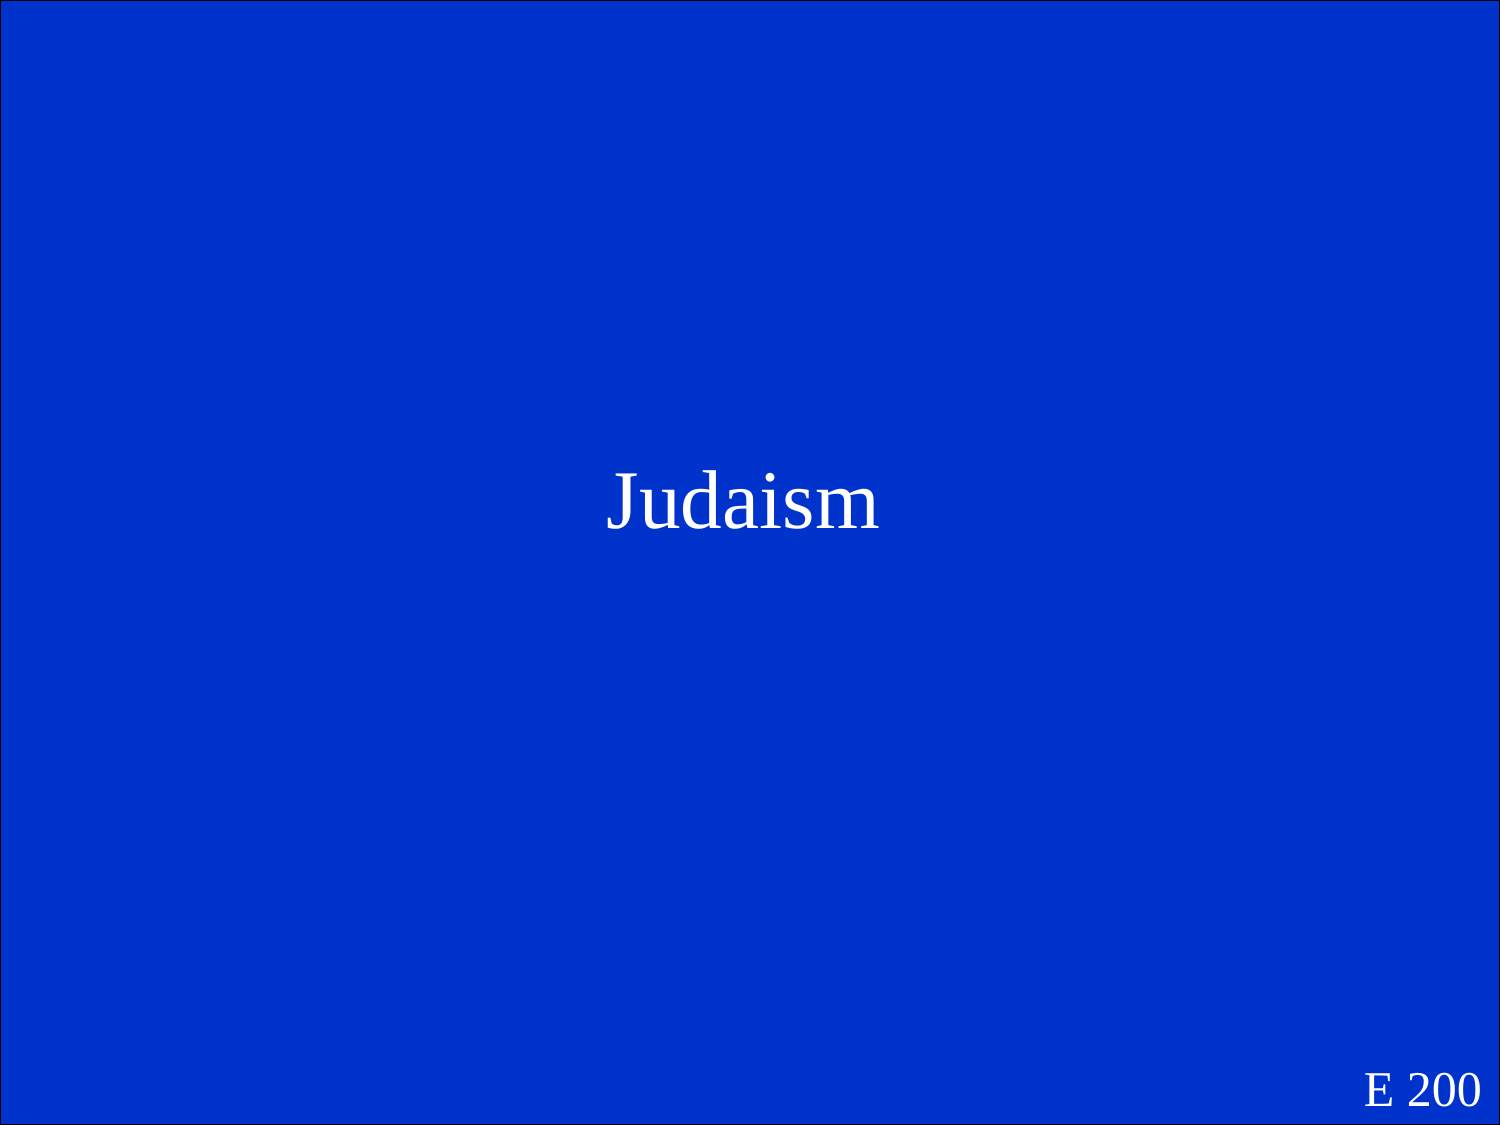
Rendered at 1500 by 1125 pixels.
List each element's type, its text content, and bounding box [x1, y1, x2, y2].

text_box E 200 [1349, 1049, 1497, 1125]
text_box [0, 0, 1500, 1125]
text_box Judaism [224, 437, 1263, 553]
